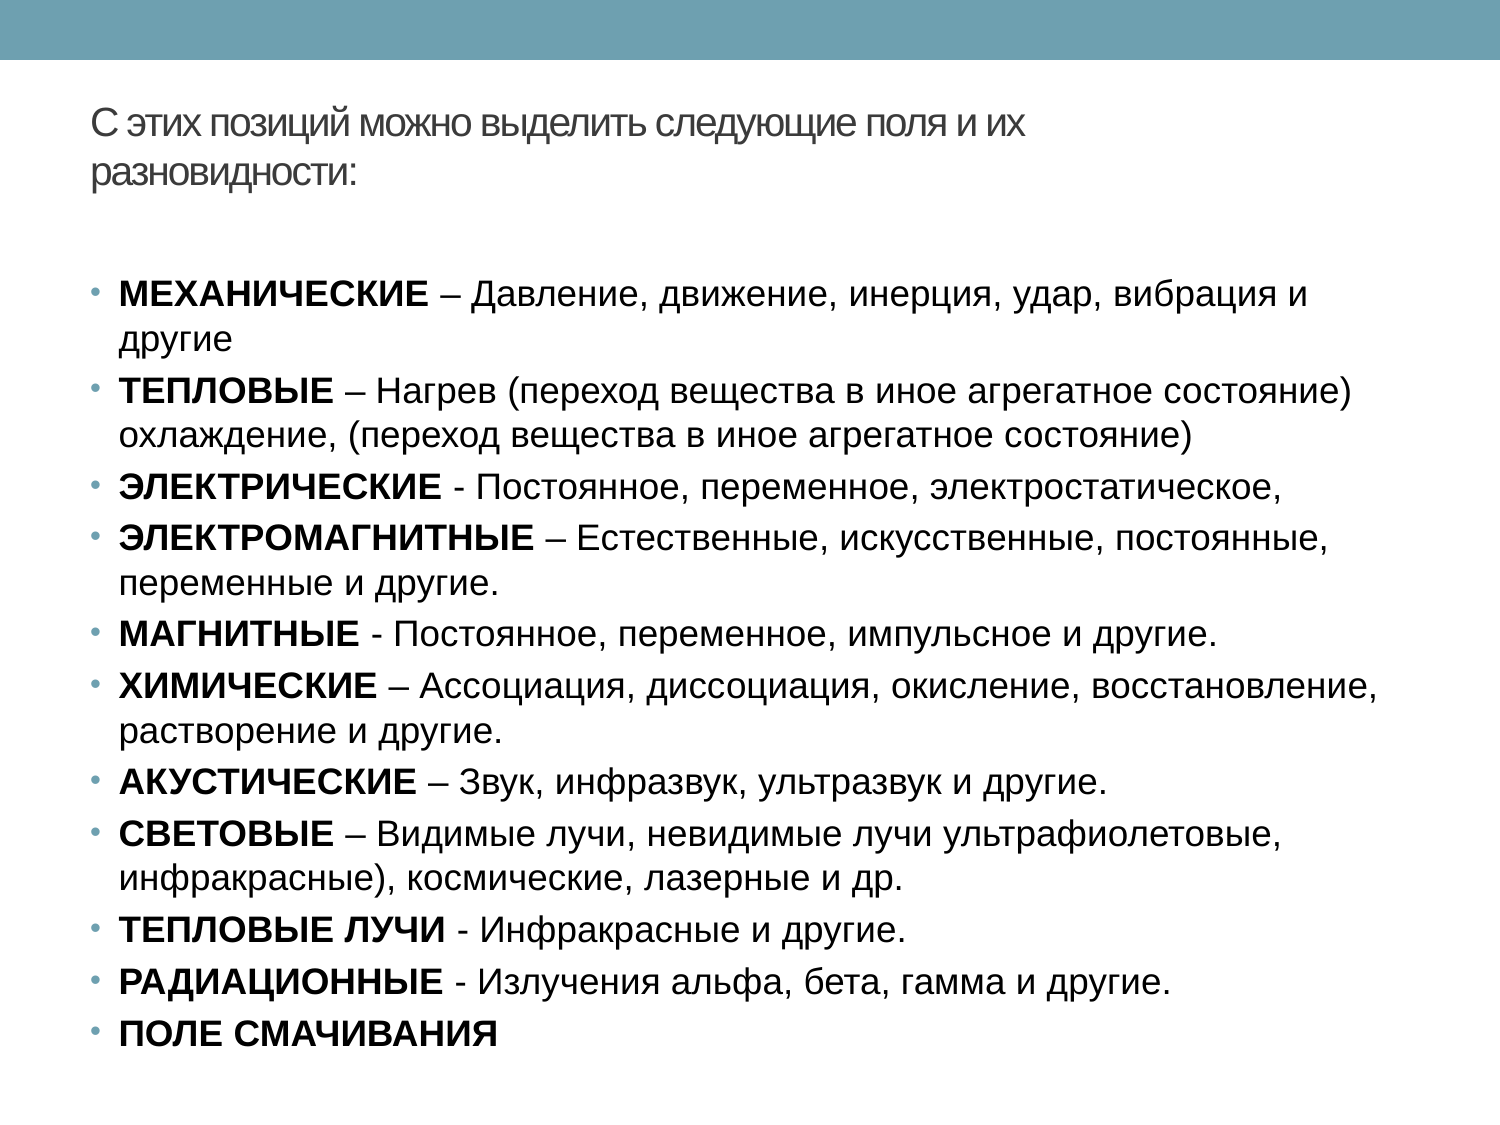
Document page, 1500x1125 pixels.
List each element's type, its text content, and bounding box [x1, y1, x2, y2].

title С этих позиций можно выделить следующие поля и их разновидности: [75, 87, 1425, 250]
list МЕХАНИЧЕСКИЕ – Давление, движение, инерция, удар, вибрация и другие ТЕПЛОВЫЕ – Нагрев (переход вещества в иное агрегатное состояние) охлаждение, (переход вещества в иное агрегатное состояние) ЭЛЕКТРИЧЕСКИЕ - Постоянное, переменное, электростатическое, ЭЛЕКТРОМАГНИТНЫЕ – Естественные, искусственные, постоянные, переменные и другие. МАГНИТНЫЕ - Постоянное, переменное, импульсное и другие. ХИМИЧЕСКИЕ – Ассоциация, диссоциация, окисление, восстановление, растворение и другие. АКУСТИЧЕСКИЕ – Звук, инфразвук, ультразвук и другие. СВЕТОВЫЕ – Видимые лучи, невидимые лучи ультрафиолетовые, инфракрасные), космические, лазерные и др. ТЕПЛОВЫЕ ЛУЧИ - Инфракрасные и другие. РАДИАЦИОННЫЕ - Излучения альфа, бета, гамма и другие. ПОЛЕ СМАЧИВАНИЯ [75, 262, 1425, 1063]
